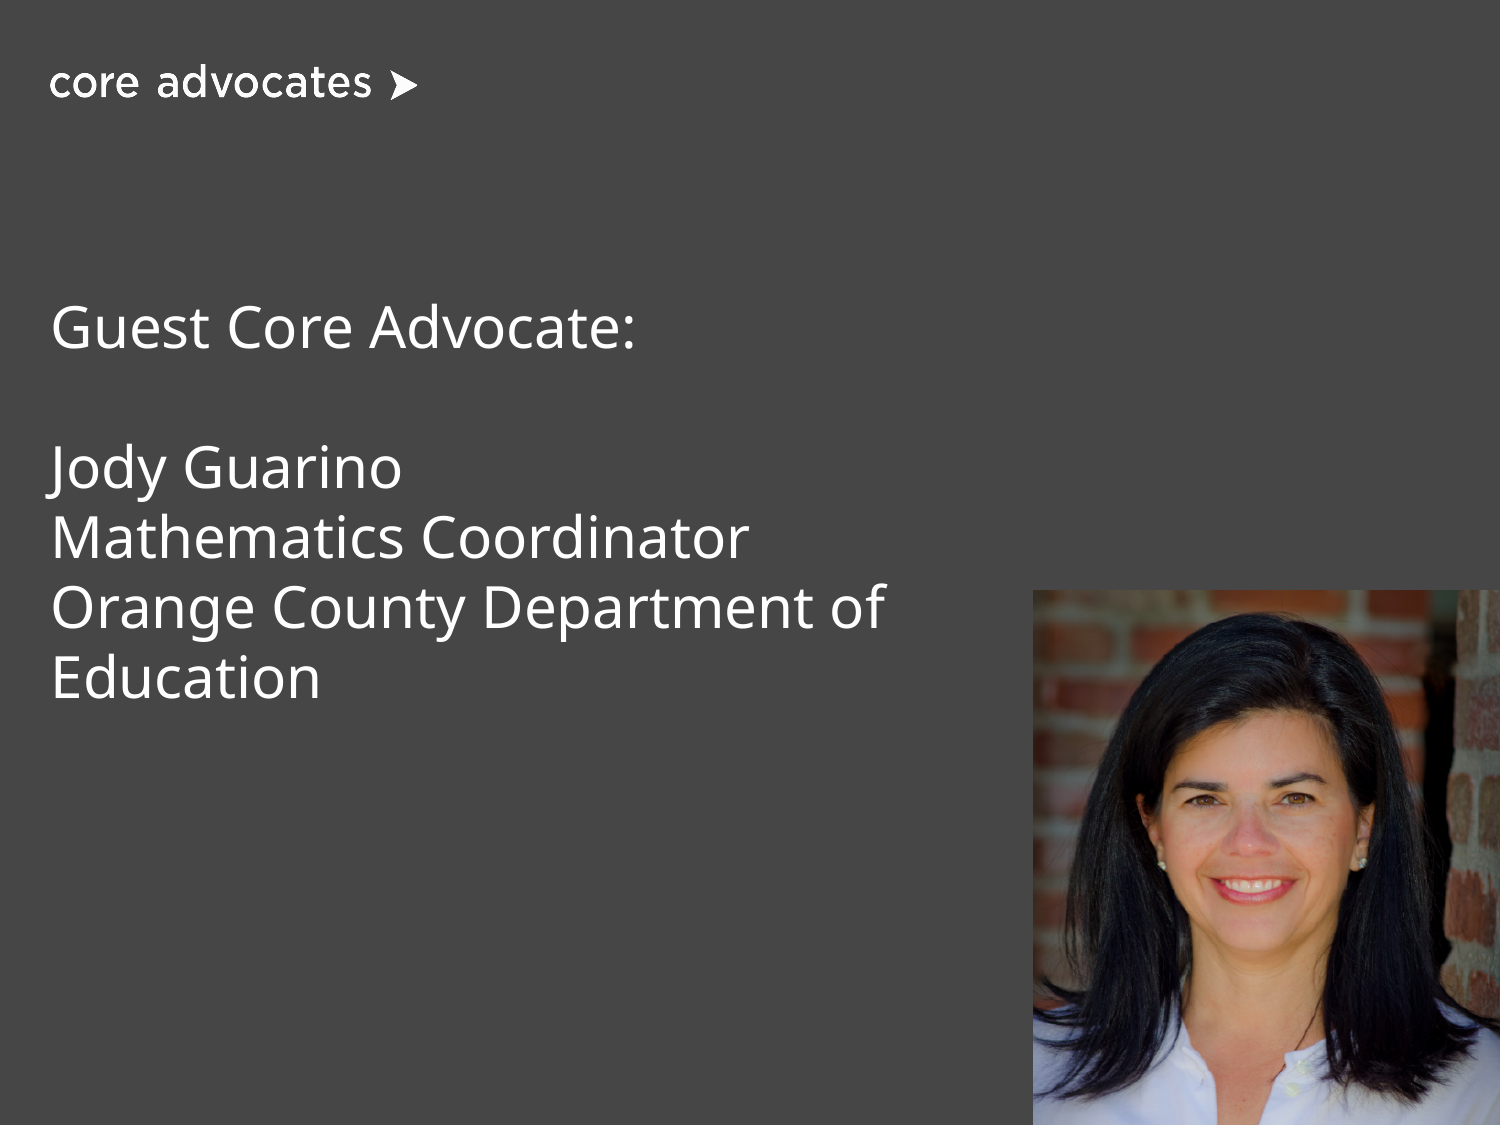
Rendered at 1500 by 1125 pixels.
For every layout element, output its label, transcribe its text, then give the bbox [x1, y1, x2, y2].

title Guest Core Advocate: Jody Guarino Mathematics Coordinator Orange County Department of Education [35, 464, 1450, 607]
picture [1033, 589, 1500, 1125]
picture [50, 64, 417, 100]
